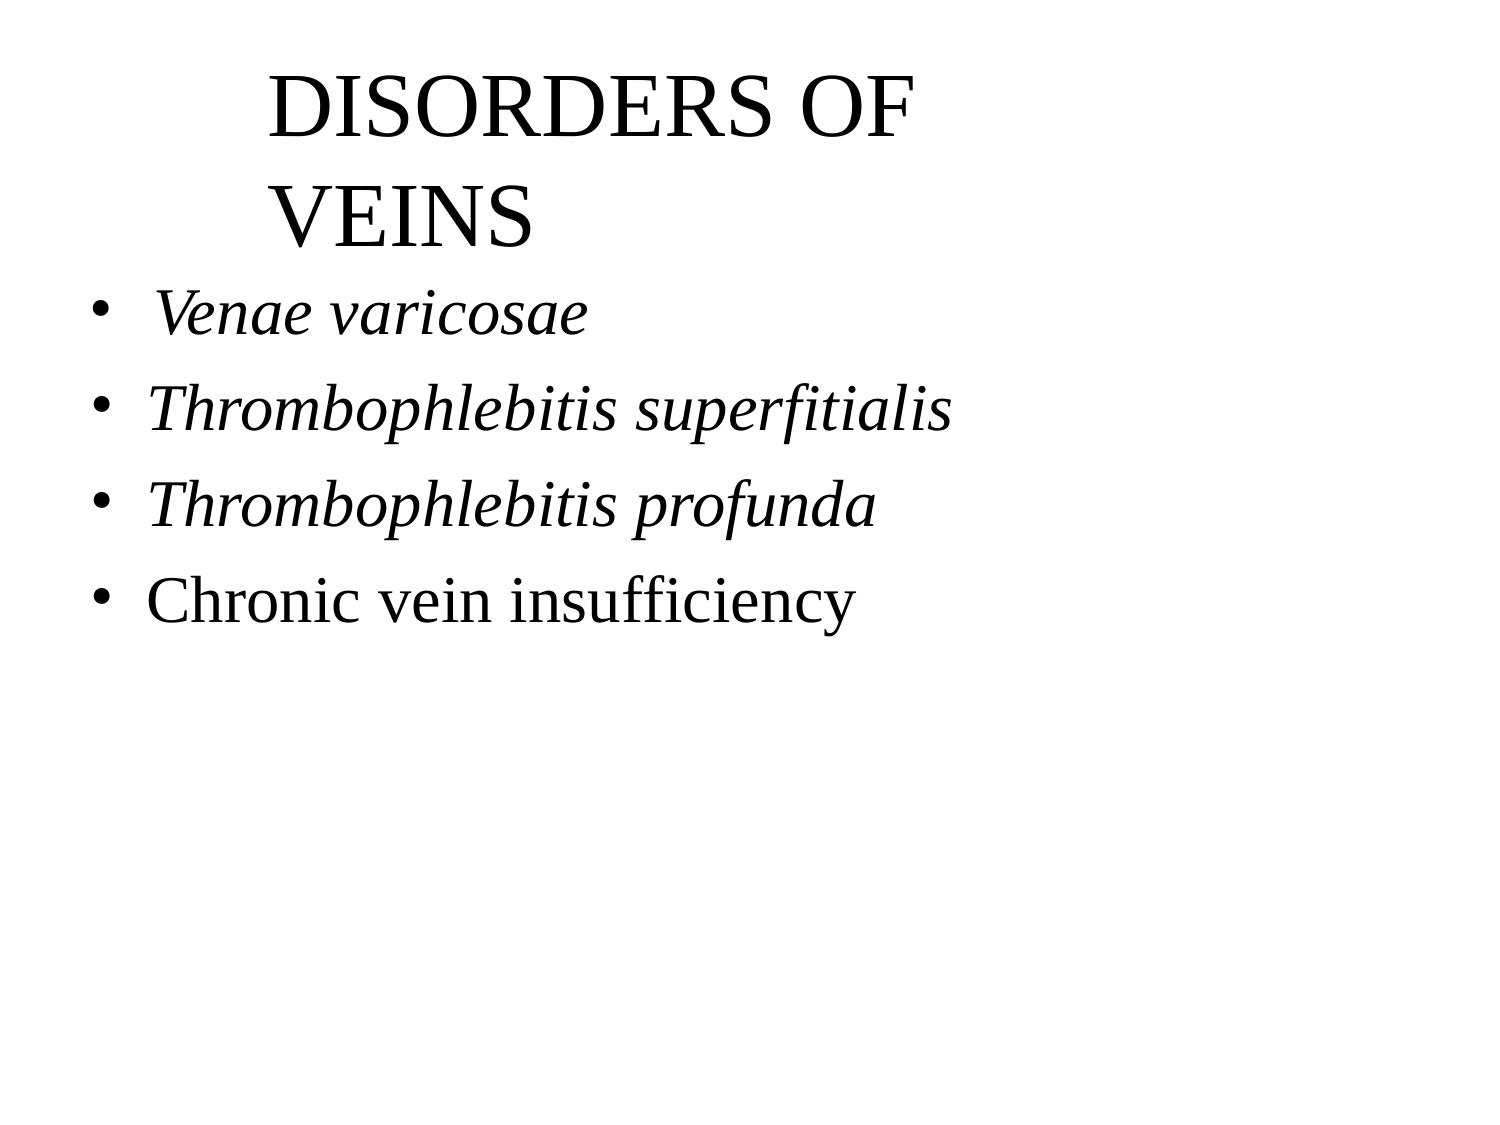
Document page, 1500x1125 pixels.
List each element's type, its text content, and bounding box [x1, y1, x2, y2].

title DISORDERS OF VEINS [249, 62, 1176, 253]
text_box Venae varicosae Thrombophlebitis superfitialis Thrombophlebitis profunda Chronic vein insufficiency [87, 249, 1144, 636]
